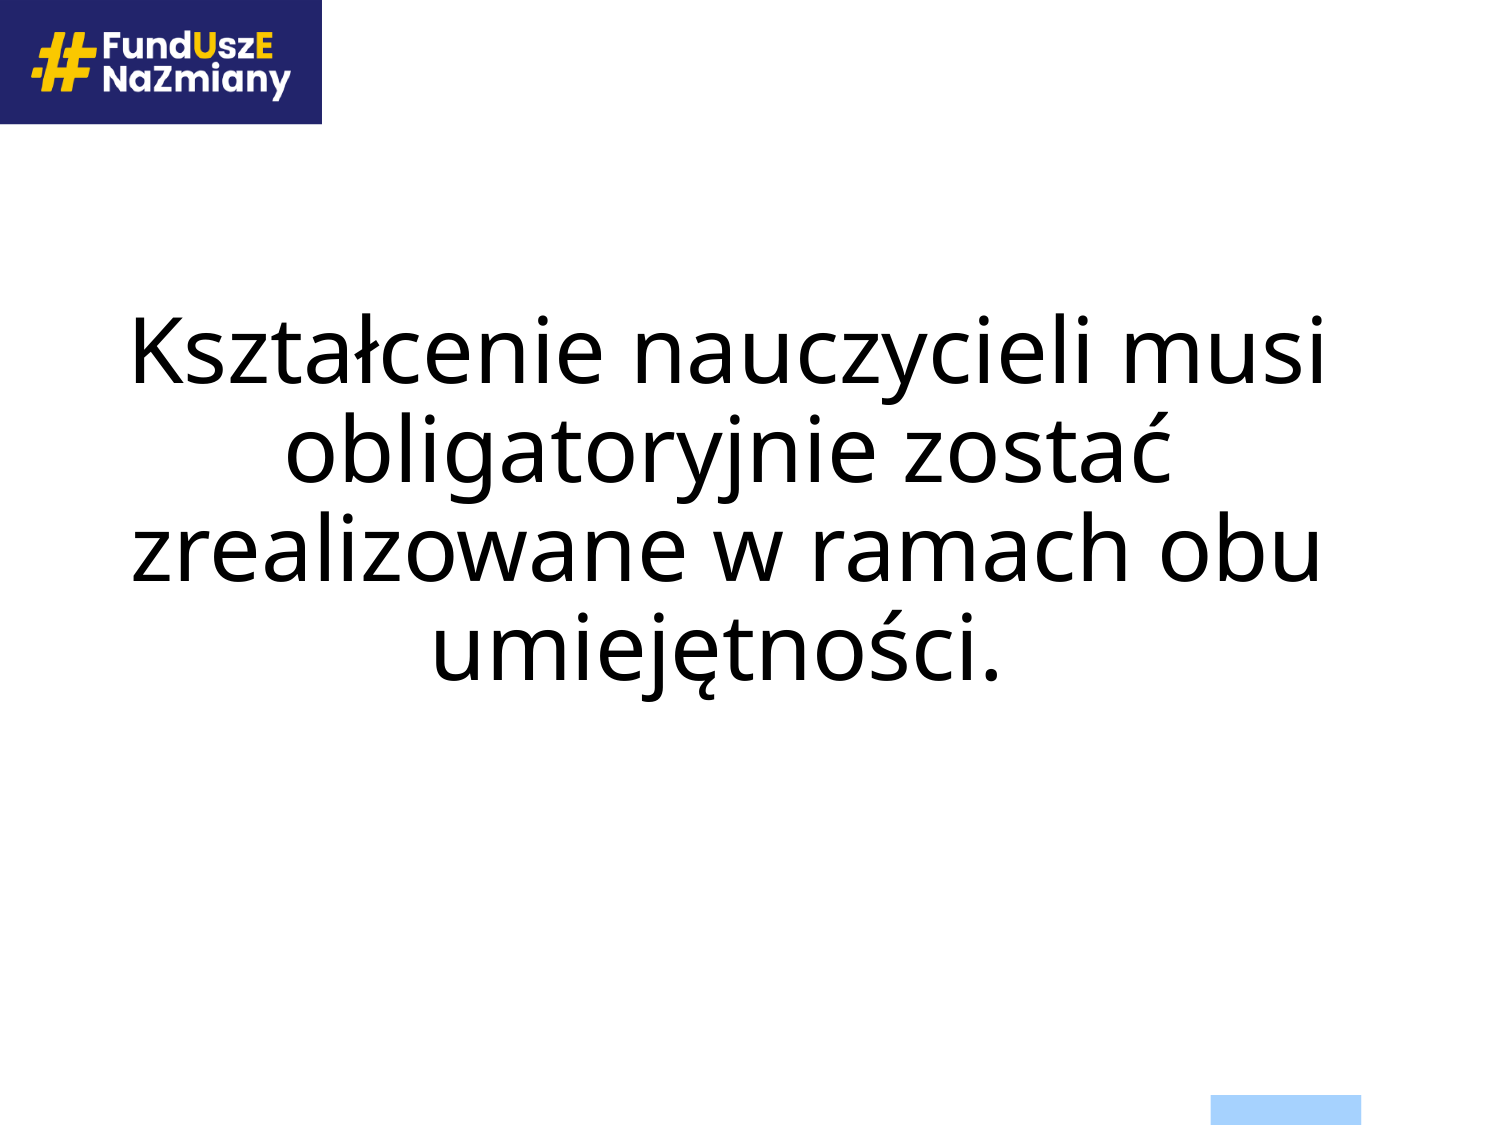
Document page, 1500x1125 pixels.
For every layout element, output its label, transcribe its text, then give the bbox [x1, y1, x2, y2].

picture [0, 0, 1500, 1125]
title Kształcenie nauczycieli musi obligatoryjnie zostać zrealizowane w ramach obu umiejętności. [81, 255, 1376, 749]
